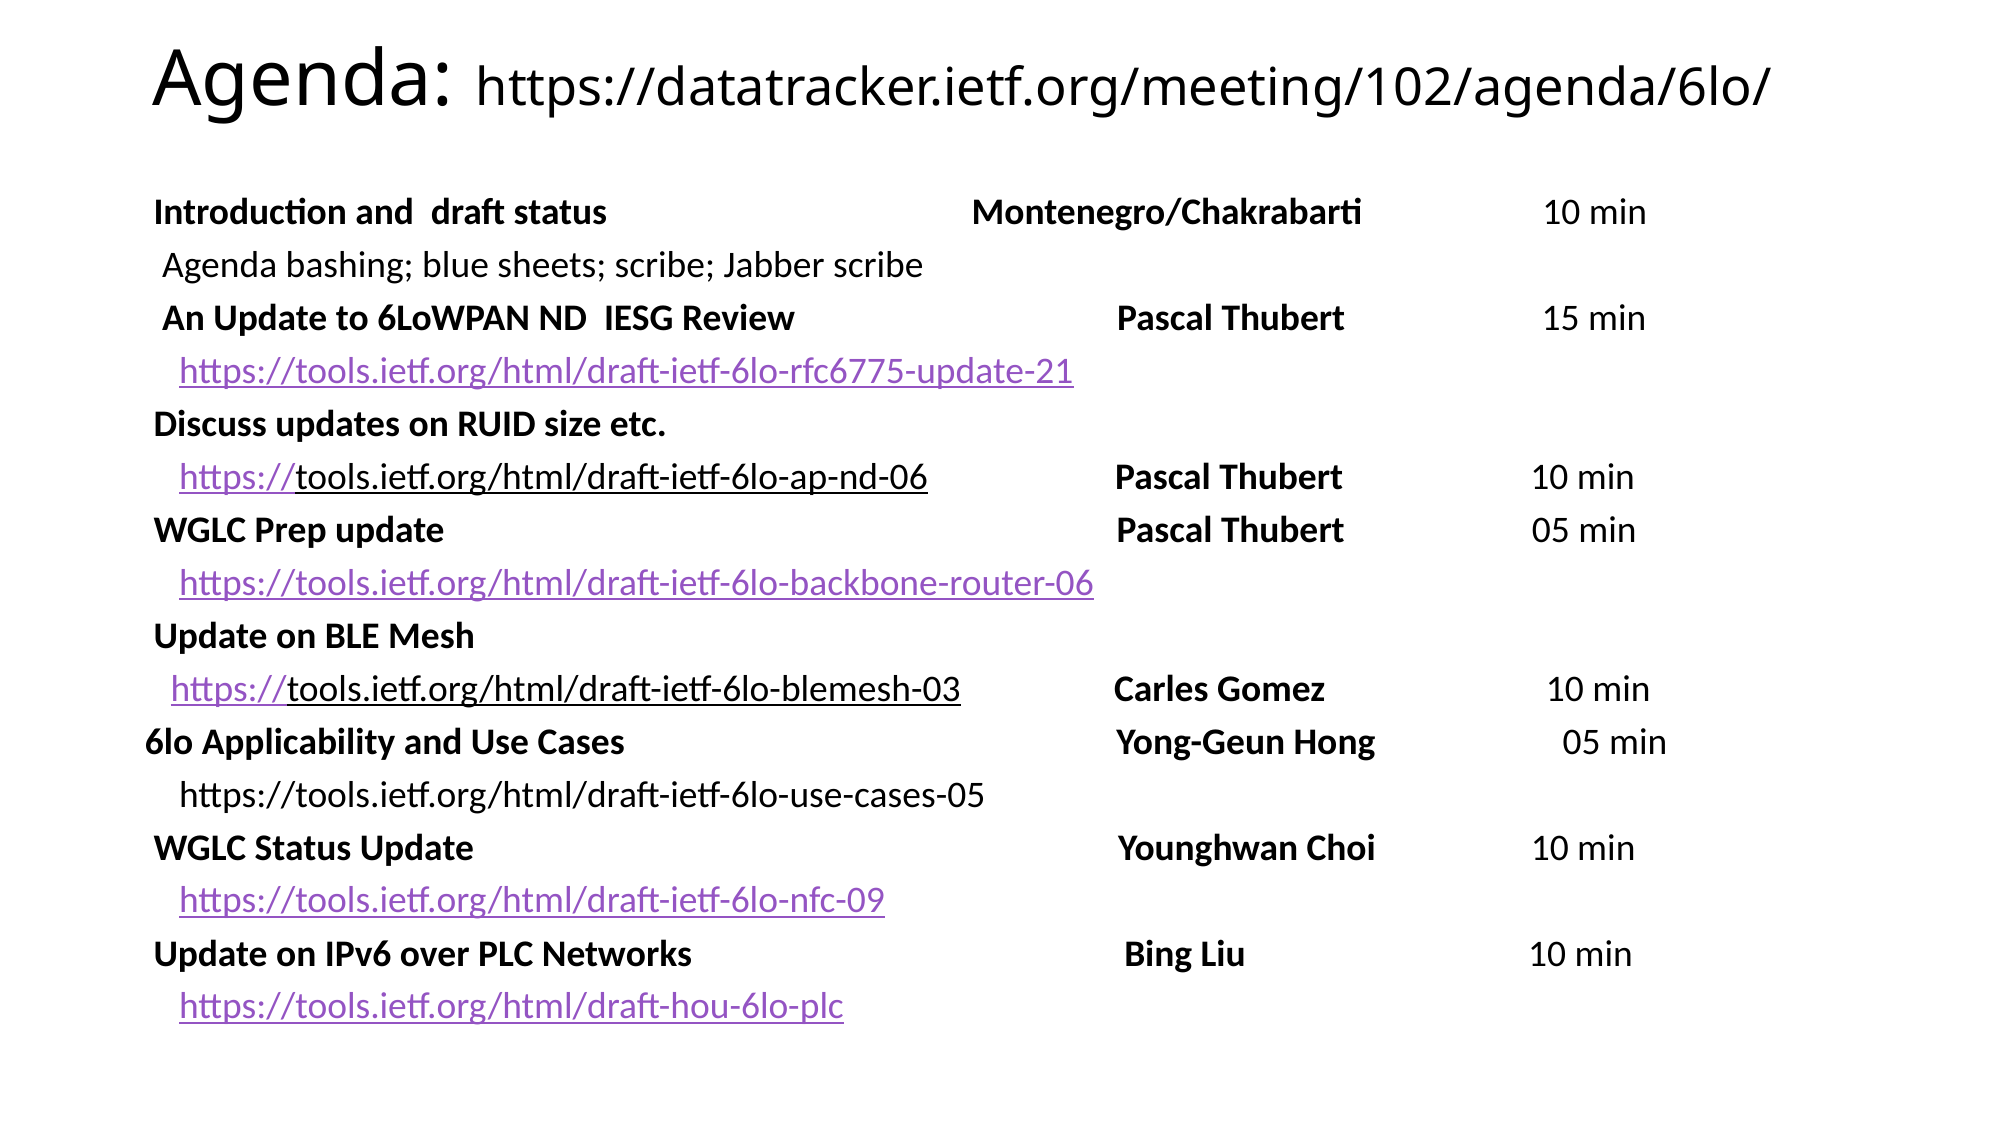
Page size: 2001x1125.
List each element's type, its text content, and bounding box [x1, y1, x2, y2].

title Agenda: https://datatracker.ietf.org/meeting/102/agenda/6lo/ [137, 0, 1863, 155]
list Introduction and draft status Montenegro/Chakrabarti 10 min Agenda bashing; blue sheets; scribe; Jabber scribe An Update to 6LoWPAN ND IESG Review Pascal Thubert 15 min https://tools.ietf.org/html/draft-ietf-6lo-rfc6775-update-21 Discuss updates on RUID size etc. https://tools.ietf.org/html/draft-ietf-6lo-ap-nd-06 Pascal Thubert 10 min WGLC Prep update Pascal Thubert 05 min https://tools.ietf.org/html/draft-ietf-6lo-backbone-router-06 Update on BLE Mesh https://tools.ietf.org/html/draft-ietf-6lo-blemesh-03 Carles Gomez 10 min 6lo Applicability and Use Cases Yong-Geun Hong 05 min https://tools.ietf.org/html/draft-ietf-6lo-use-cases-05 WGLC Status Update Younghwan Choi 10 min https://tools.ietf.org/html/draft-ietf-6lo-nfc-09 Update on IPv6 over PLC Networks Bing Liu 10 min https://tools.ietf.org/html/draft-hou-6lo-plc [130, 131, 1856, 1072]
